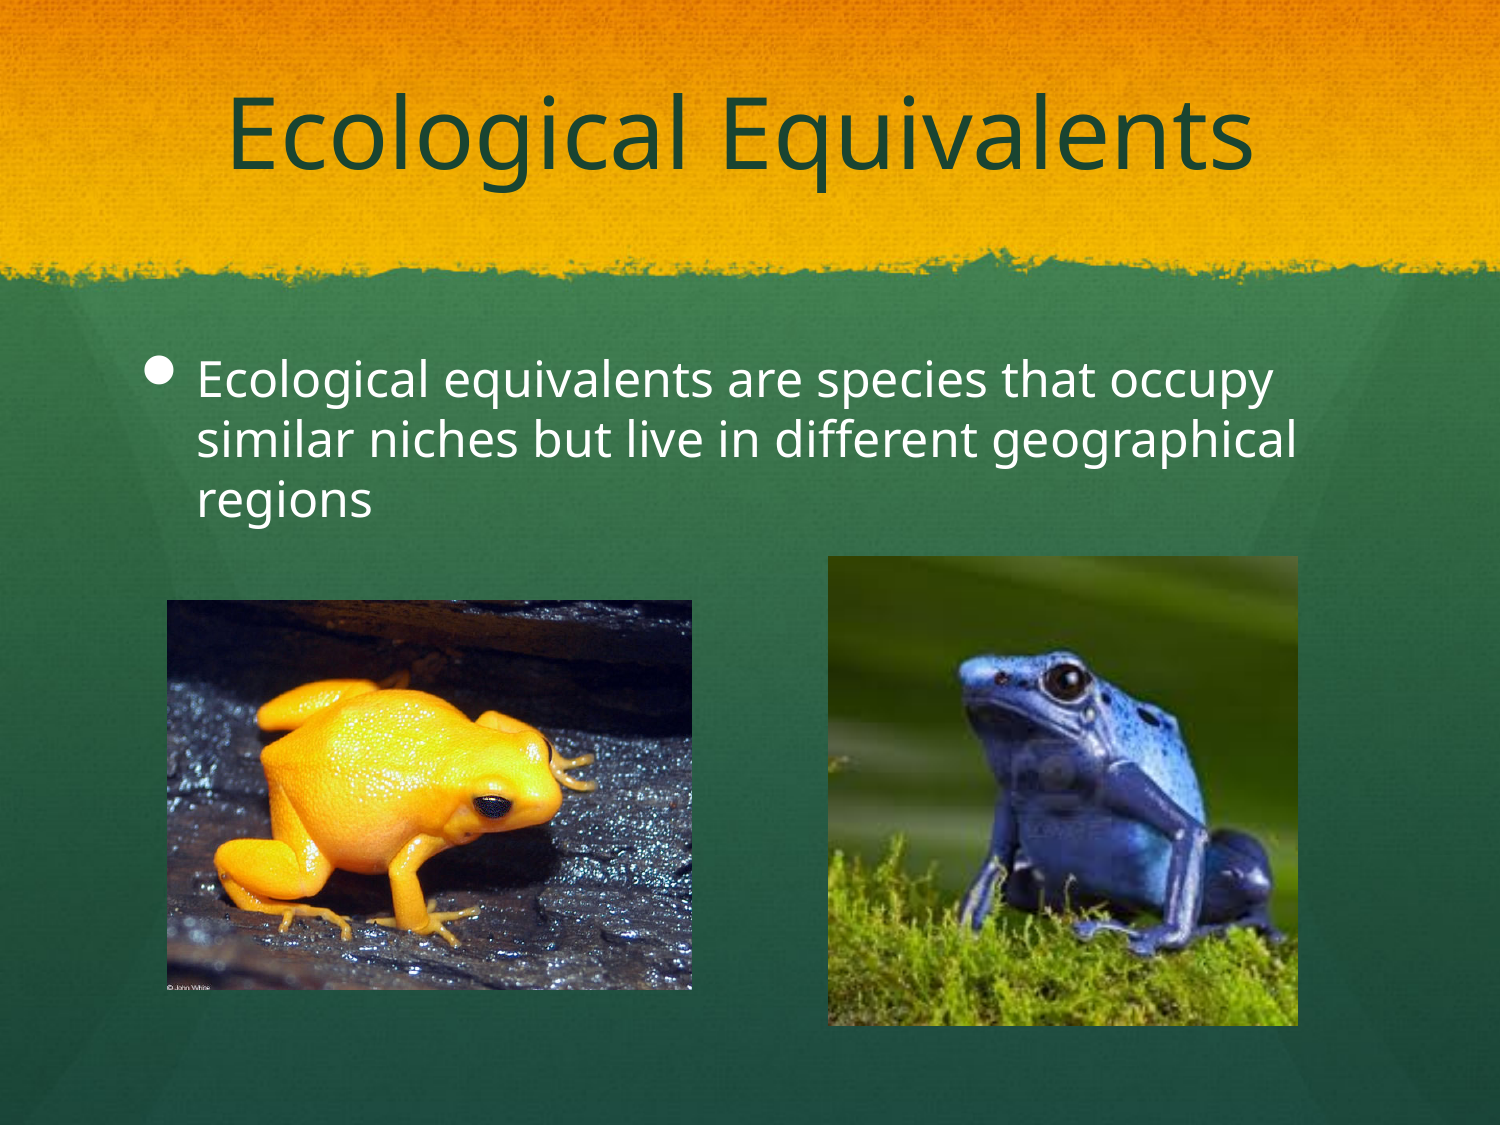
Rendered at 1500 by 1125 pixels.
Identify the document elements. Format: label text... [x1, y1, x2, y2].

list Ecological equivalents are species that occupy similar niches but live in different geographical regions [125, 339, 1375, 1026]
title Ecological Equivalents [125, 13, 1375, 246]
picture [0, 0, 1500, 1125]
